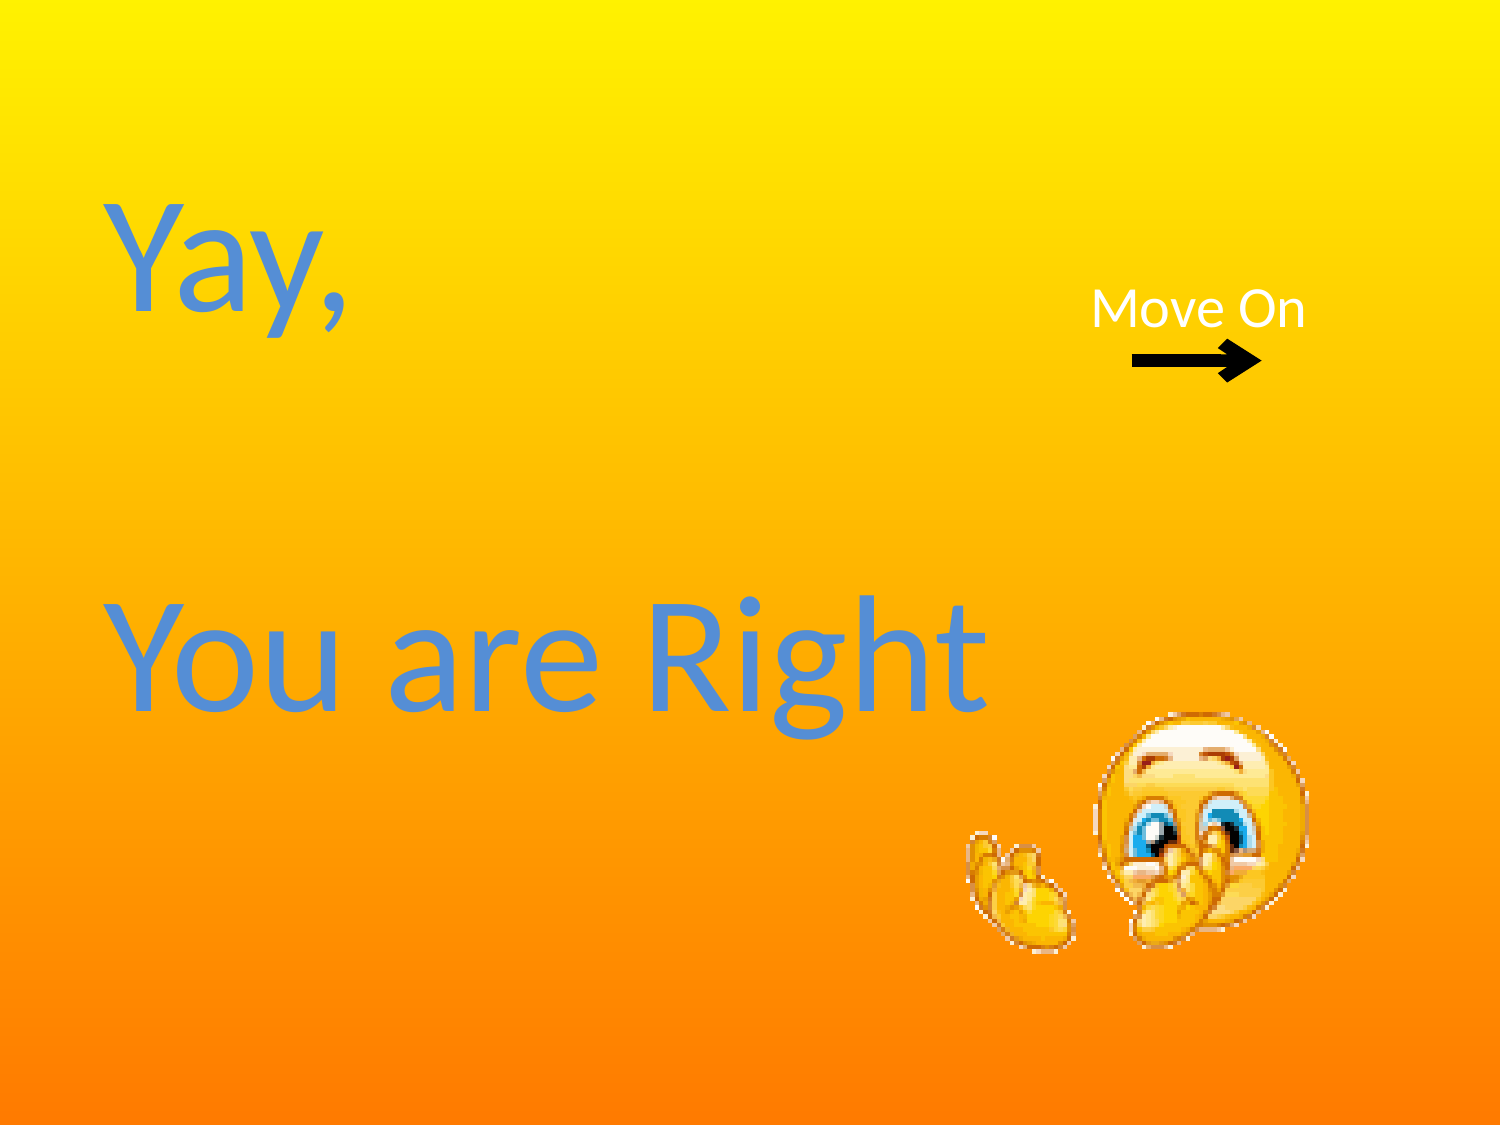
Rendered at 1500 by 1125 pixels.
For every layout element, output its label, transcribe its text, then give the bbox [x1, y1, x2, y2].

text_box Yay, You are Right [88, 137, 1046, 752]
text_box Move On [1043, 159, 1355, 450]
picture [962, 703, 1327, 964]
